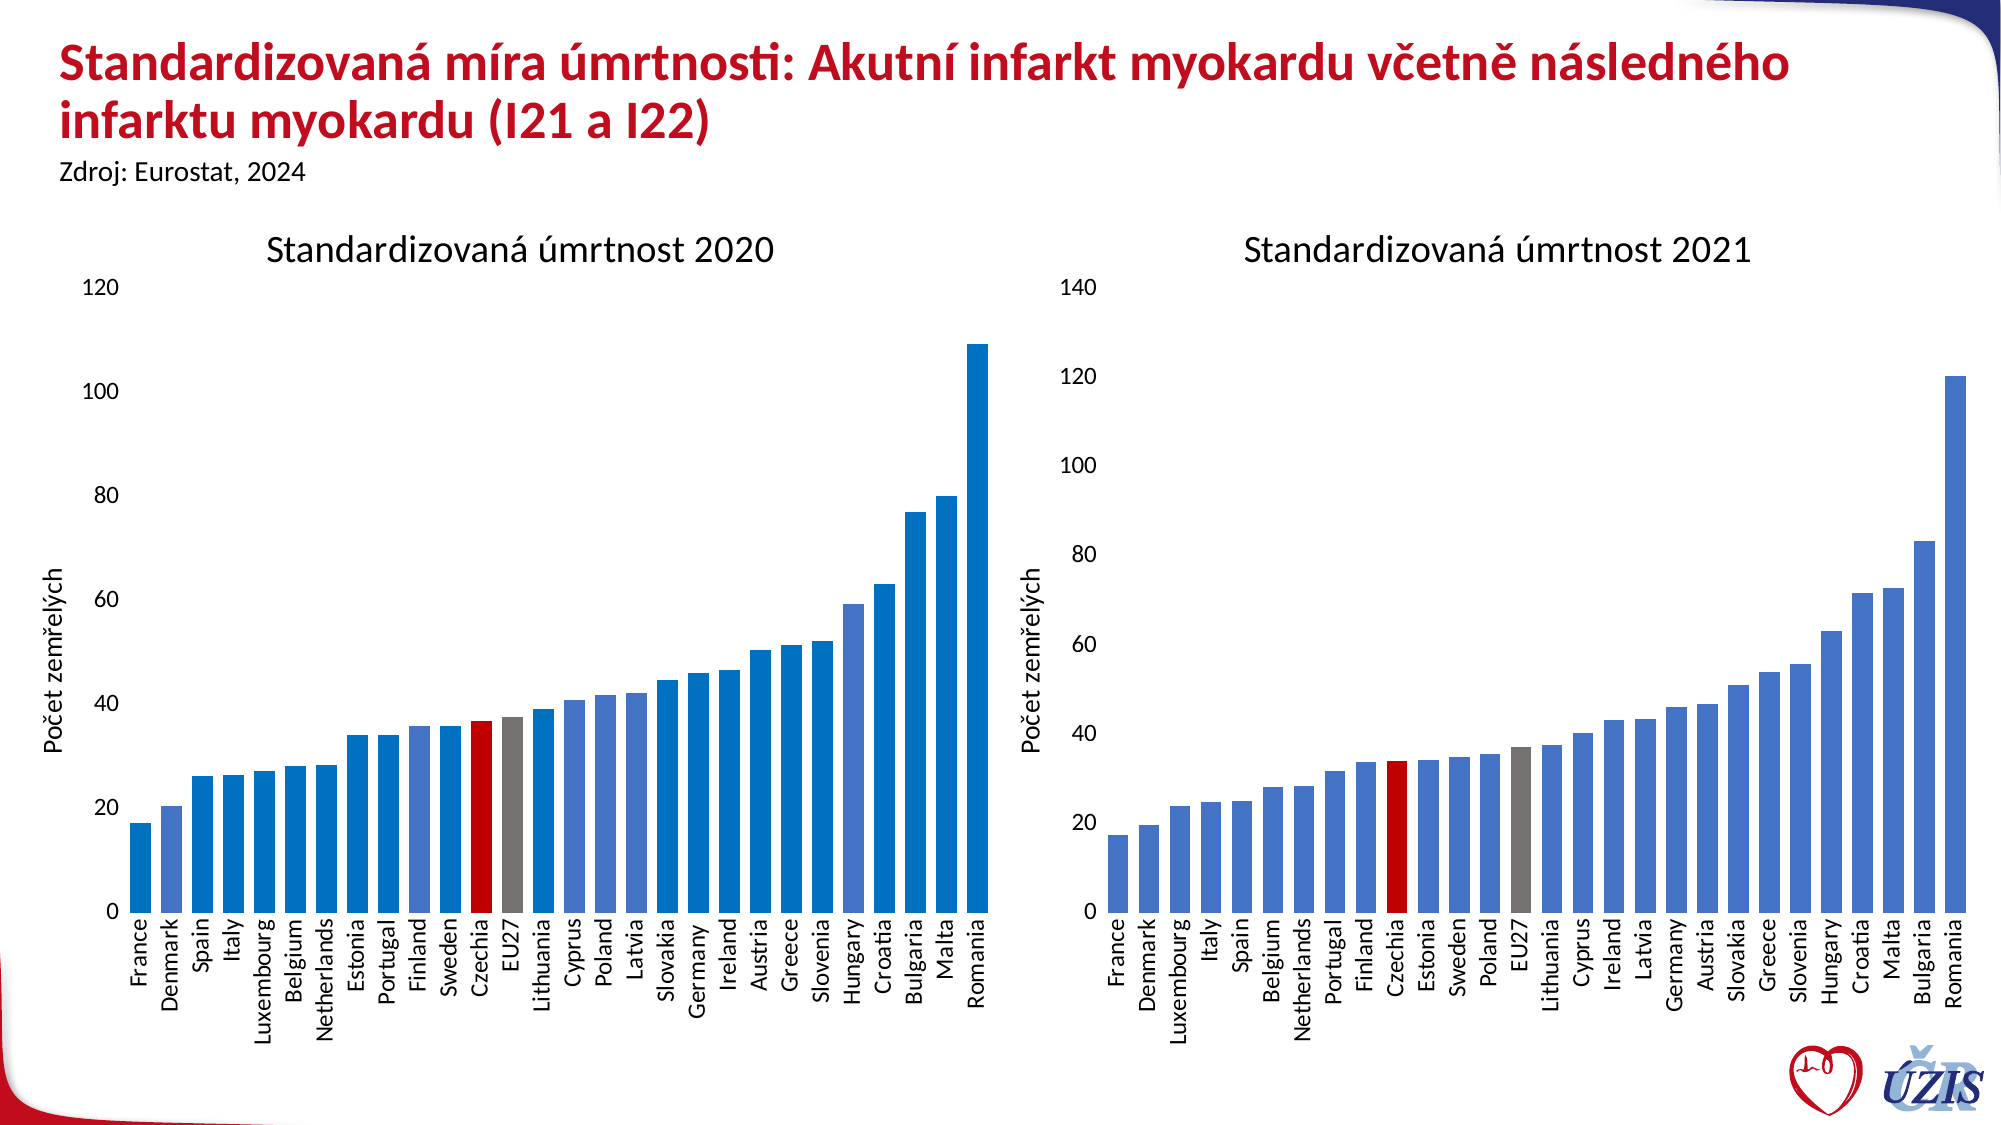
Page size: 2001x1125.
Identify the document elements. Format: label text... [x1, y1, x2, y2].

text_box Zdroj: Eurostat, 2024 [44, 145, 1153, 195]
chart [31, 195, 1988, 1061]
title Standardizovaná míra úmrtnosti: Akutní infarkt myokardu včetně následného infarktu myokardu (I21 a I22) [44, 26, 1947, 113]
